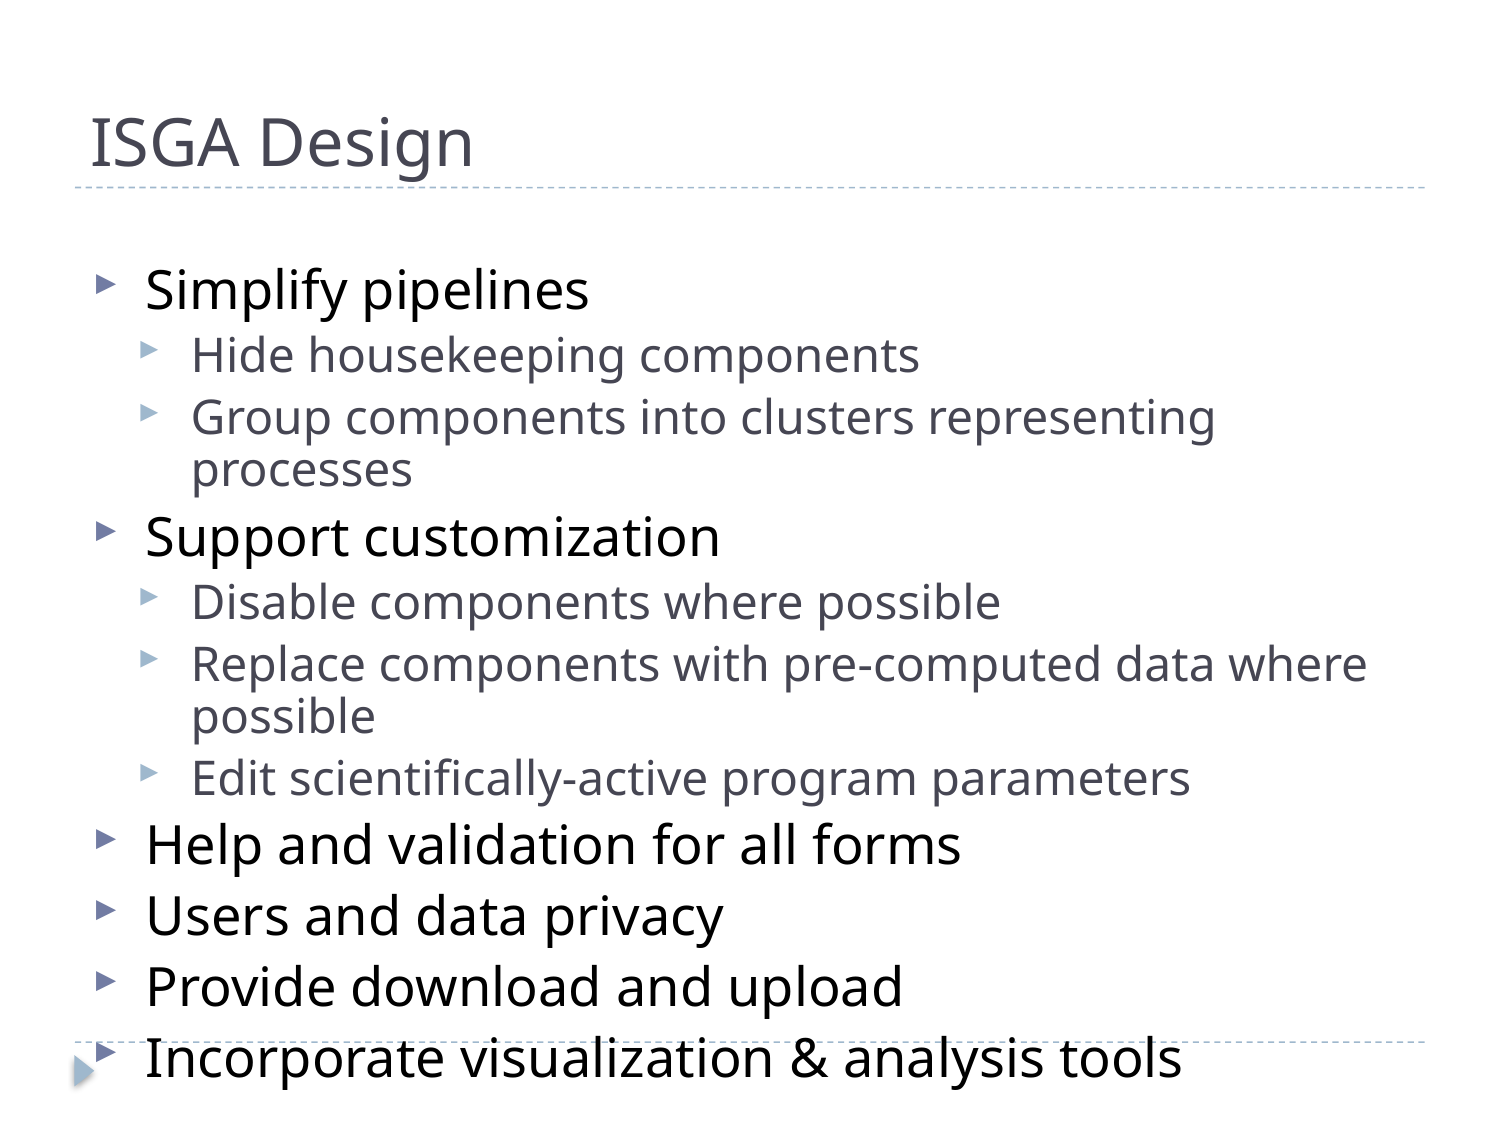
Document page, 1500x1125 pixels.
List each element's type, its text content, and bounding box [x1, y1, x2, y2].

title ISGA Design [74, 24, 1426, 188]
list Simplify pipelines Hide housekeeping components Group components into clusters representing processes Support customization Disable components where possible Replace components with pre-computed data where possible Edit scientifically-active program parameters Help and validation for all forms Users and data privacy Provide download and upload Incorporate visualization & analysis tools [74, 262, 1426, 993]
